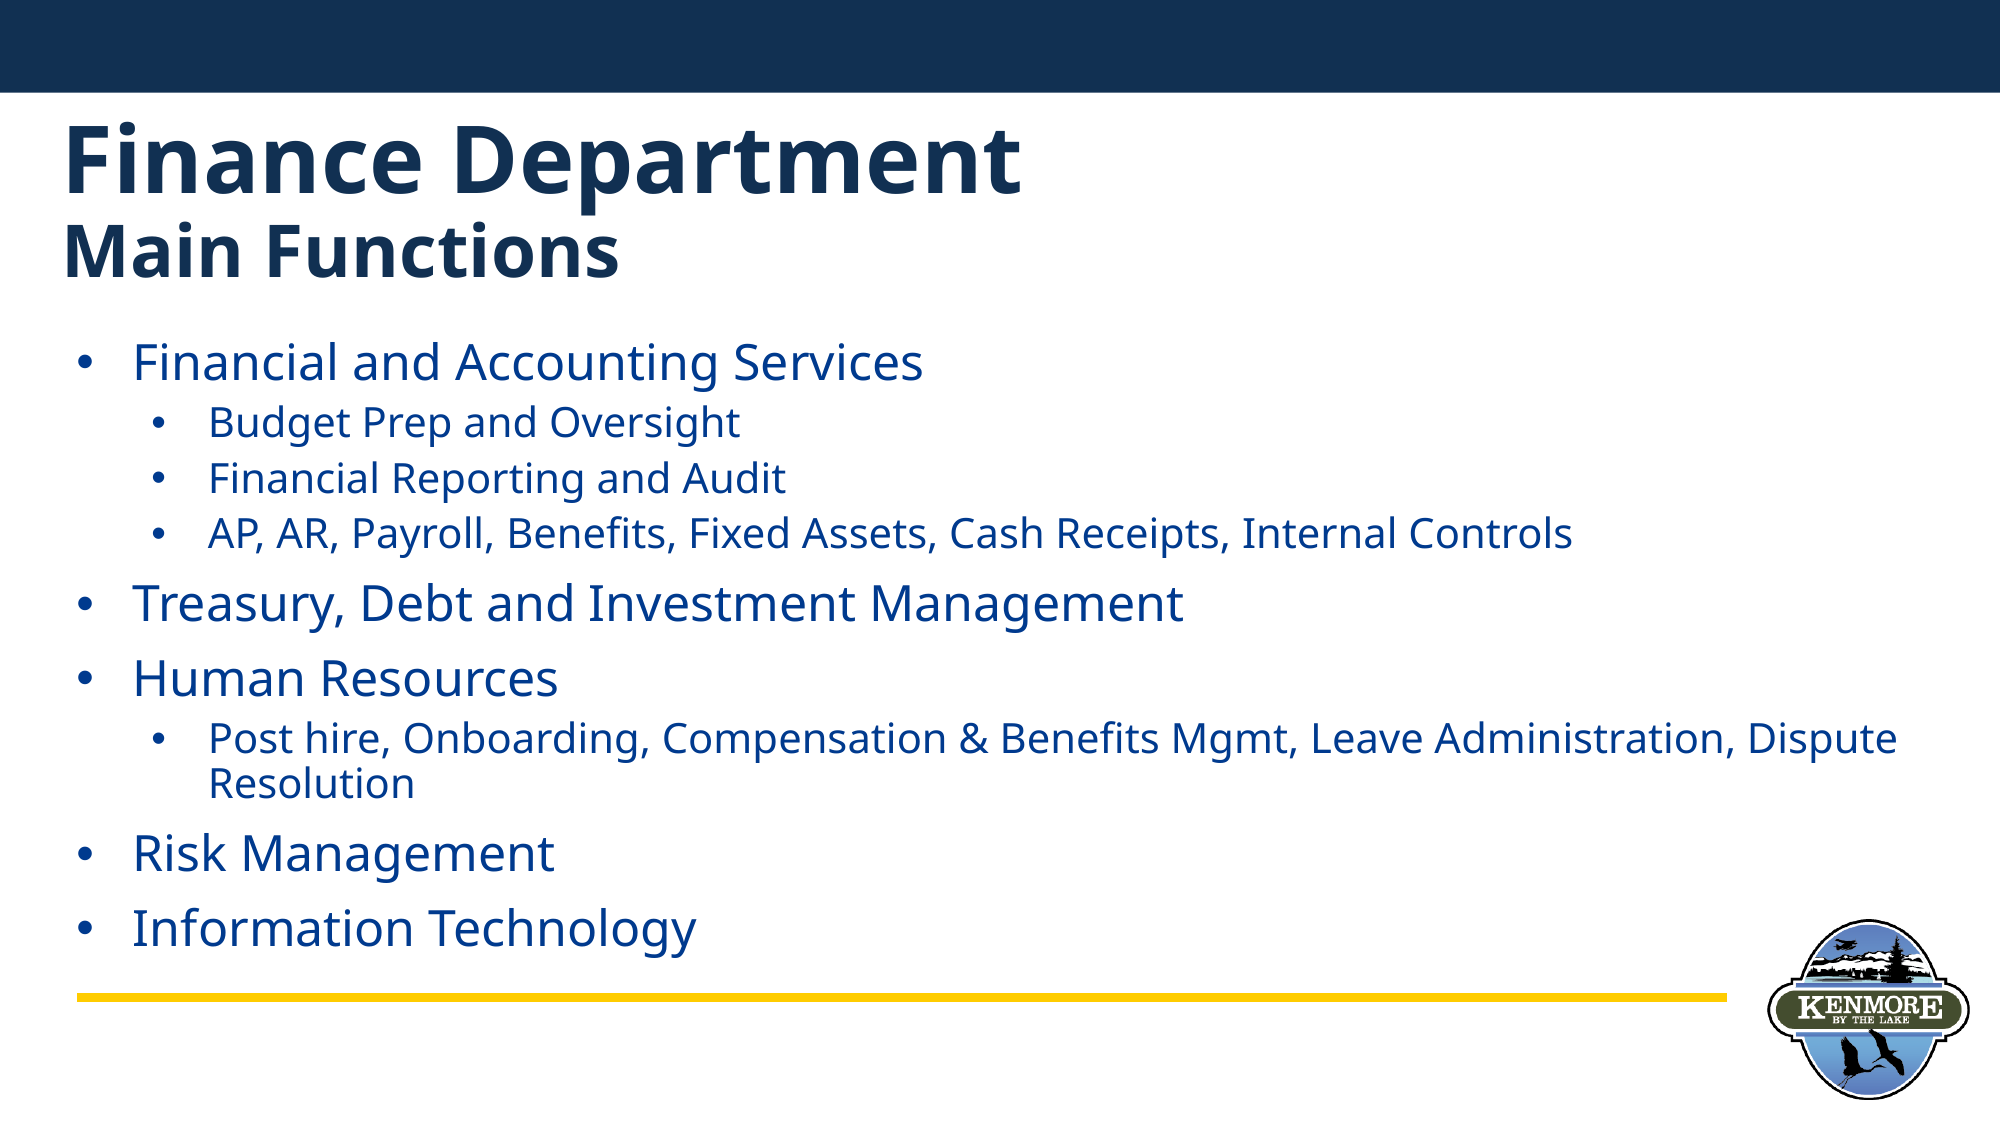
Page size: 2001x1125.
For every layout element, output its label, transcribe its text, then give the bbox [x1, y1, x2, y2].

title Finance Department Main Functions [46, 94, 1940, 301]
subtitle Financial and Accounting Services Budget Prep and Oversight Financial Reporting and Audit AP, AR, Payroll, Benefits, Fixed Assets, Cash Receipts, Internal Controls Treasury, Debt and Investment Management Human Resources Post hire, Onboarding, Compensation & Benefits Mgmt, Leave Administration, Dispute Resolution Risk Management Information Technology [61, 330, 1970, 982]
slide_number 2 [1412, 1042, 1863, 1103]
text_box [0, 0, 2000, 94]
picture [1767, 919, 1970, 1100]
